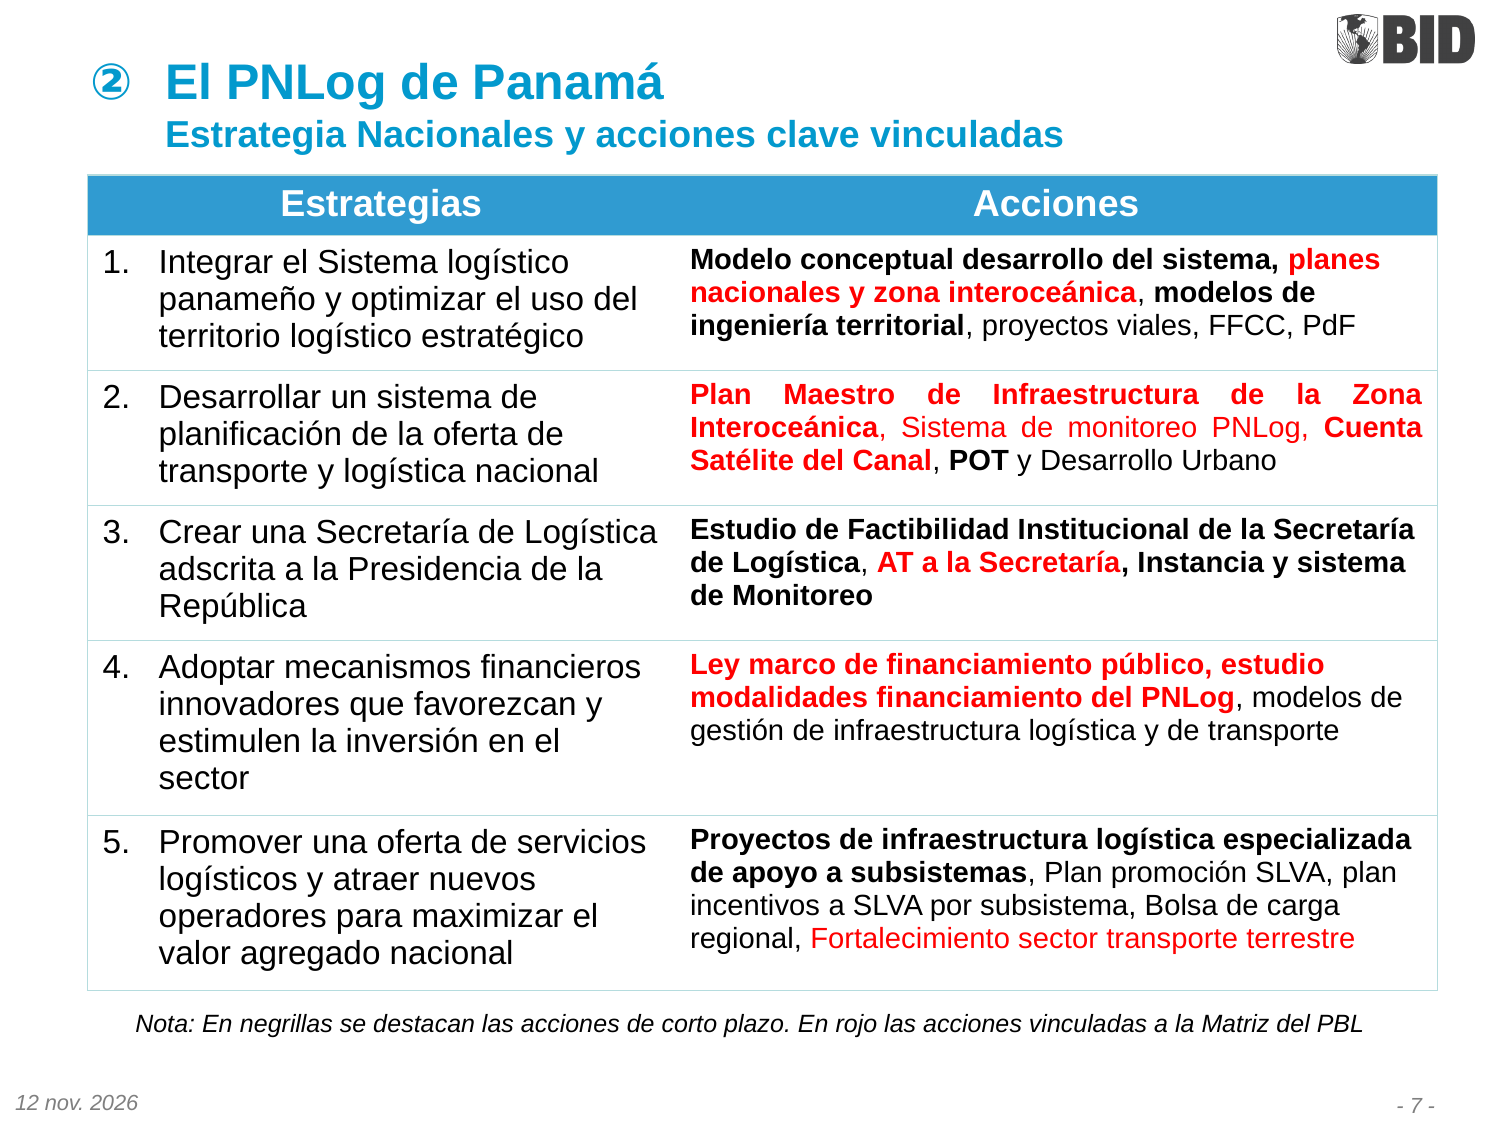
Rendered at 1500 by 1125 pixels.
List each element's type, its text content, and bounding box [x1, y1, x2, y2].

table_cell Adoptar mecanismos financieros innovadores que favorezcan y estimulen la inversión en el sector [88, 641, 675, 815]
table_cell Crear una Secretaría de Logística adscrita a la Presidencia de la República [88, 506, 675, 640]
table_cell Desarrollar un sistema de planificación de la oferta de transporte y logística nacional [88, 371, 675, 505]
table_header Acciones [675, 176, 1437, 235]
text_box Nota: En negrillas se destacan las acciones de corto plazo. En rojo las acciones vinculadas a la Matriz del PBL [120, 999, 1383, 1045]
slide_number 02-15 [0, 1080, 163, 1125]
table_header Estrategias [88, 176, 675, 235]
title El PNLog de Panamá Estrategia Nacionales y acciones clave vinculadas [75, 0, 1413, 205]
table_cell Proyectos de infraestructura logística especializada de apoyo a subsistemas, Plan promoción SLVA, plan incentivos a SLVA por subsistema, Bolsa de carga regional, Fortalecimiento sector transporte terrestre [675, 816, 1437, 990]
table_cell Ley marco de financiamiento público, estudio modalidades financiamiento del PNLog, modelos de gestión de infraestructura logística y de transporte [675, 641, 1437, 815]
table_cell Plan Maestro de Infraestructura de la Zona Interoceánica, Sistema de monitoreo PNLog, Cuenta Satélite del Canal, POT y Desarrollo Urbano [675, 371, 1437, 505]
table_cell Modelo conceptual desarrollo del sistema, planes nacionales y zona interoceánica, modelos de ingeniería territorial, proyectos viales, FFCC, PdF [675, 236, 1437, 370]
table_cell Promover una oferta de servicios logísticos y atraer nuevos operadores para maximizar el valor agregado nacional [88, 816, 675, 990]
table_cell Integrar el Sistema logístico panameño y optimizar el uso del territorio logístico estratégico [88, 236, 675, 370]
picture [1413, 14, 1475, 64]
slide_number - 7 - [1312, 1084, 1451, 1125]
table_cell Estudio de Factibilidad Institucional de la Secretaría de Logística, AT a la Secretaría, Instancia y sistema de Monitoreo [675, 506, 1437, 640]
